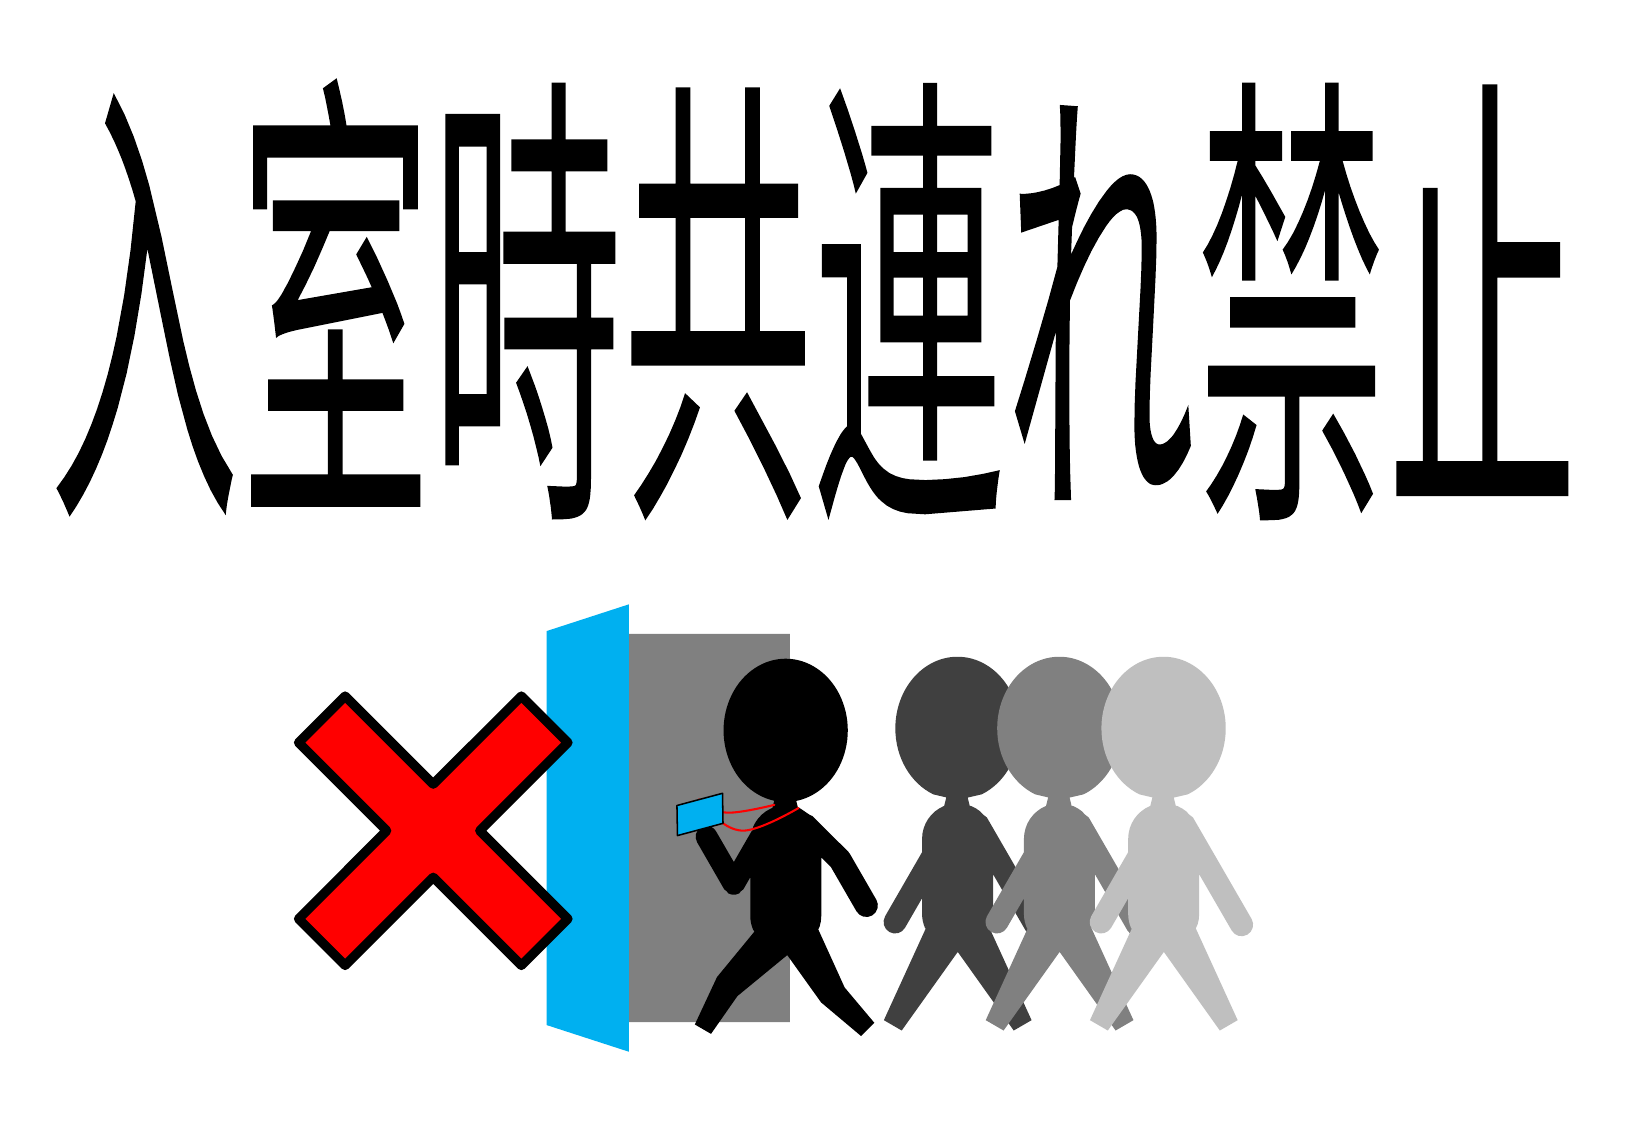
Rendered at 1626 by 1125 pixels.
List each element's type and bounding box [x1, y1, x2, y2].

text_box [296, 693, 541, 968]
text_box [546, 604, 1254, 1052]
